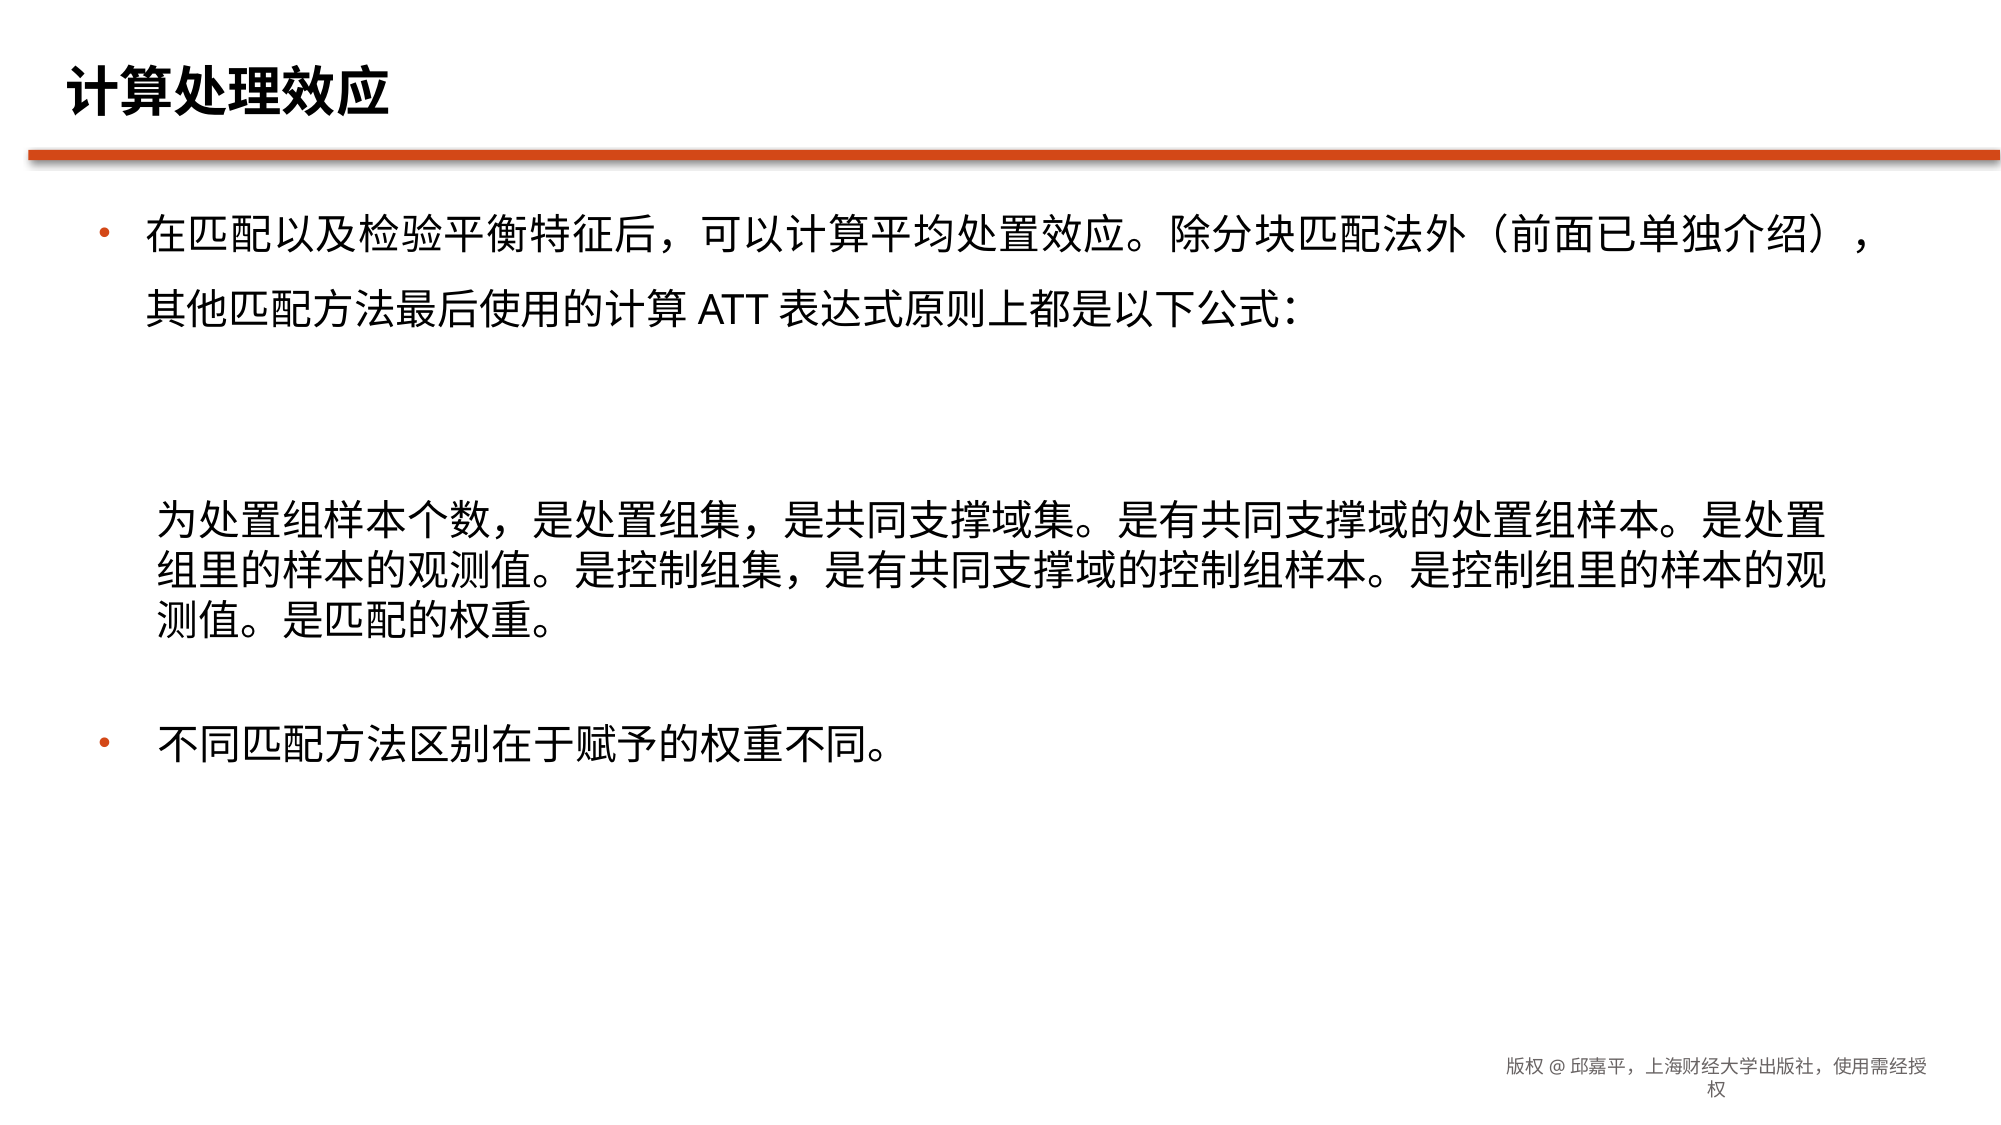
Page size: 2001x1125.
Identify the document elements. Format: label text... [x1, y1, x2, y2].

title 计算处理效应 [50, 50, 1825, 138]
footer 版权@邱嘉平，上海财经大学出版社，使用需经授权 [1483, 1046, 1950, 1109]
